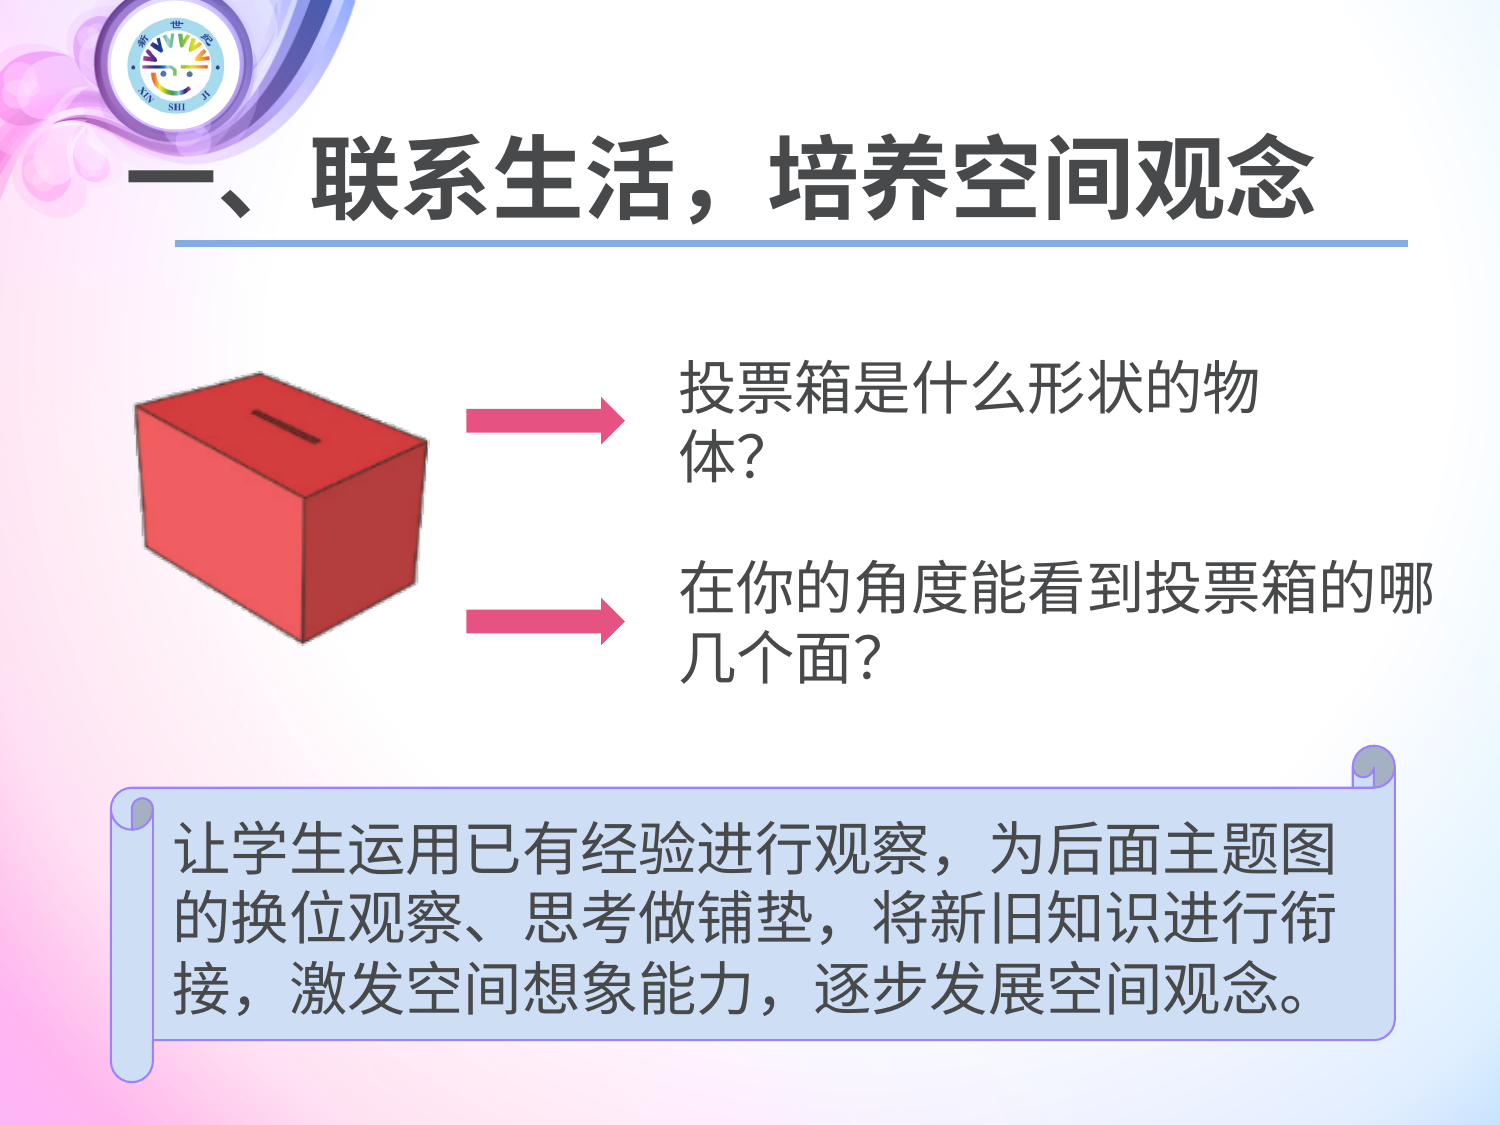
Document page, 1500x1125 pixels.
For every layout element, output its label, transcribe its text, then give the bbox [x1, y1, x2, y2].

text_box 投票箱是什么形状的物体？ [654, 336, 1398, 505]
picture [0, 0, 1500, 1125]
text_box [109, 744, 1396, 1084]
text_box [465, 595, 627, 648]
text_box [465, 394, 627, 447]
text_box 让学生运用已有经验进行观察，为后面主题图的换位观察、思考做铺垫，将新旧知识进行衔接，激发空间想象能力，逐步发展空间观念。 [146, 809, 1371, 1025]
text_box 在你的角度能看到投票箱的哪几个面？ [654, 537, 1500, 706]
text_box 一、联系生活，培养空间观念 [110, 113, 1408, 239]
